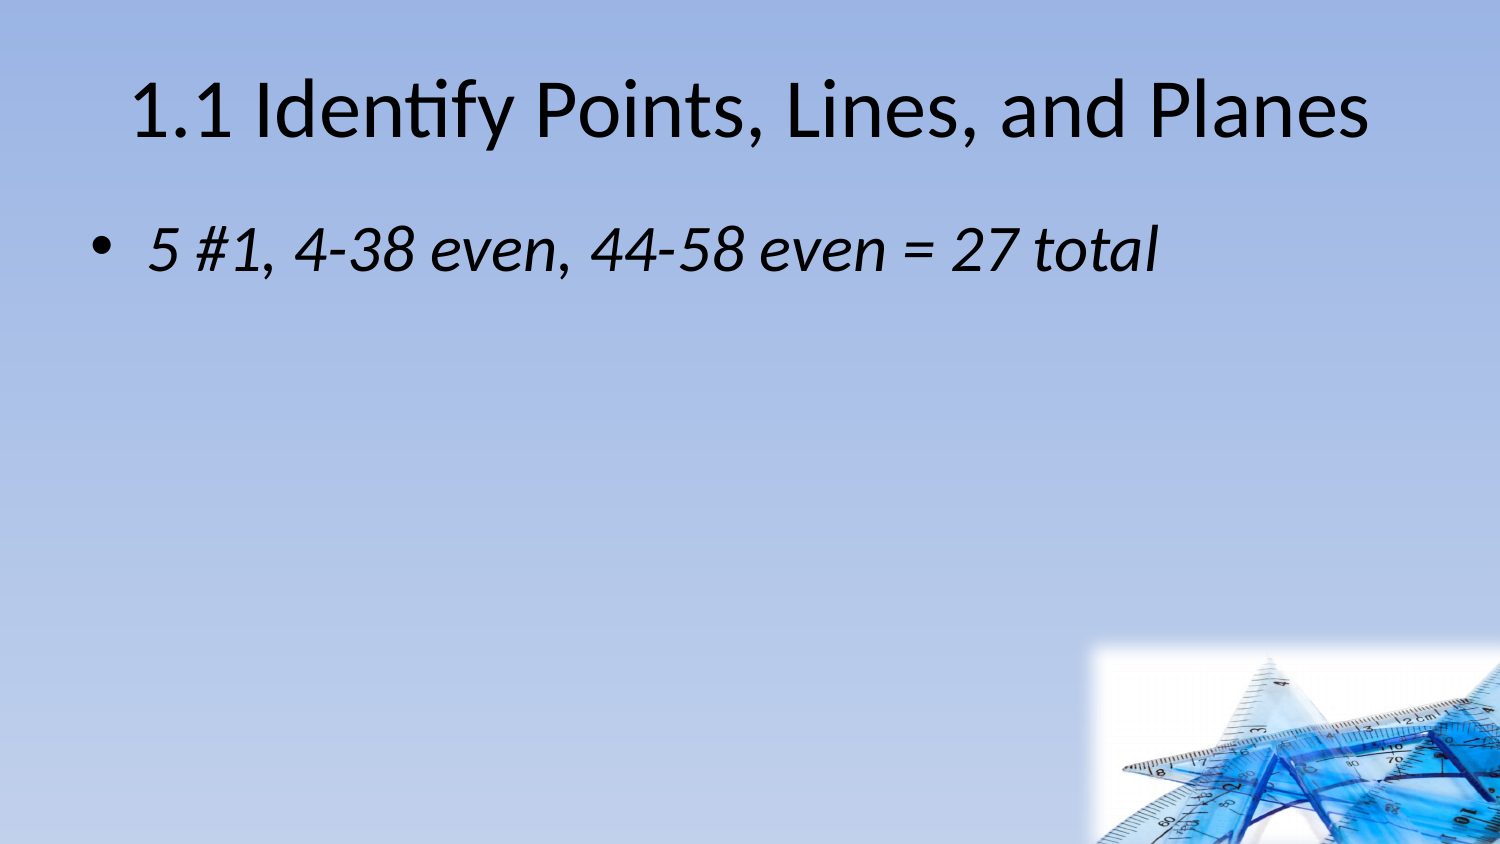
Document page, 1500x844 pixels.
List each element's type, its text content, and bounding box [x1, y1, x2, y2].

list 5 #1, 4-38 even, 44-58 even = 27 total [75, 196, 1425, 754]
picture [1103, 656, 1500, 838]
title 1.1 Identify Points, Lines, and Planes [75, 33, 1425, 175]
